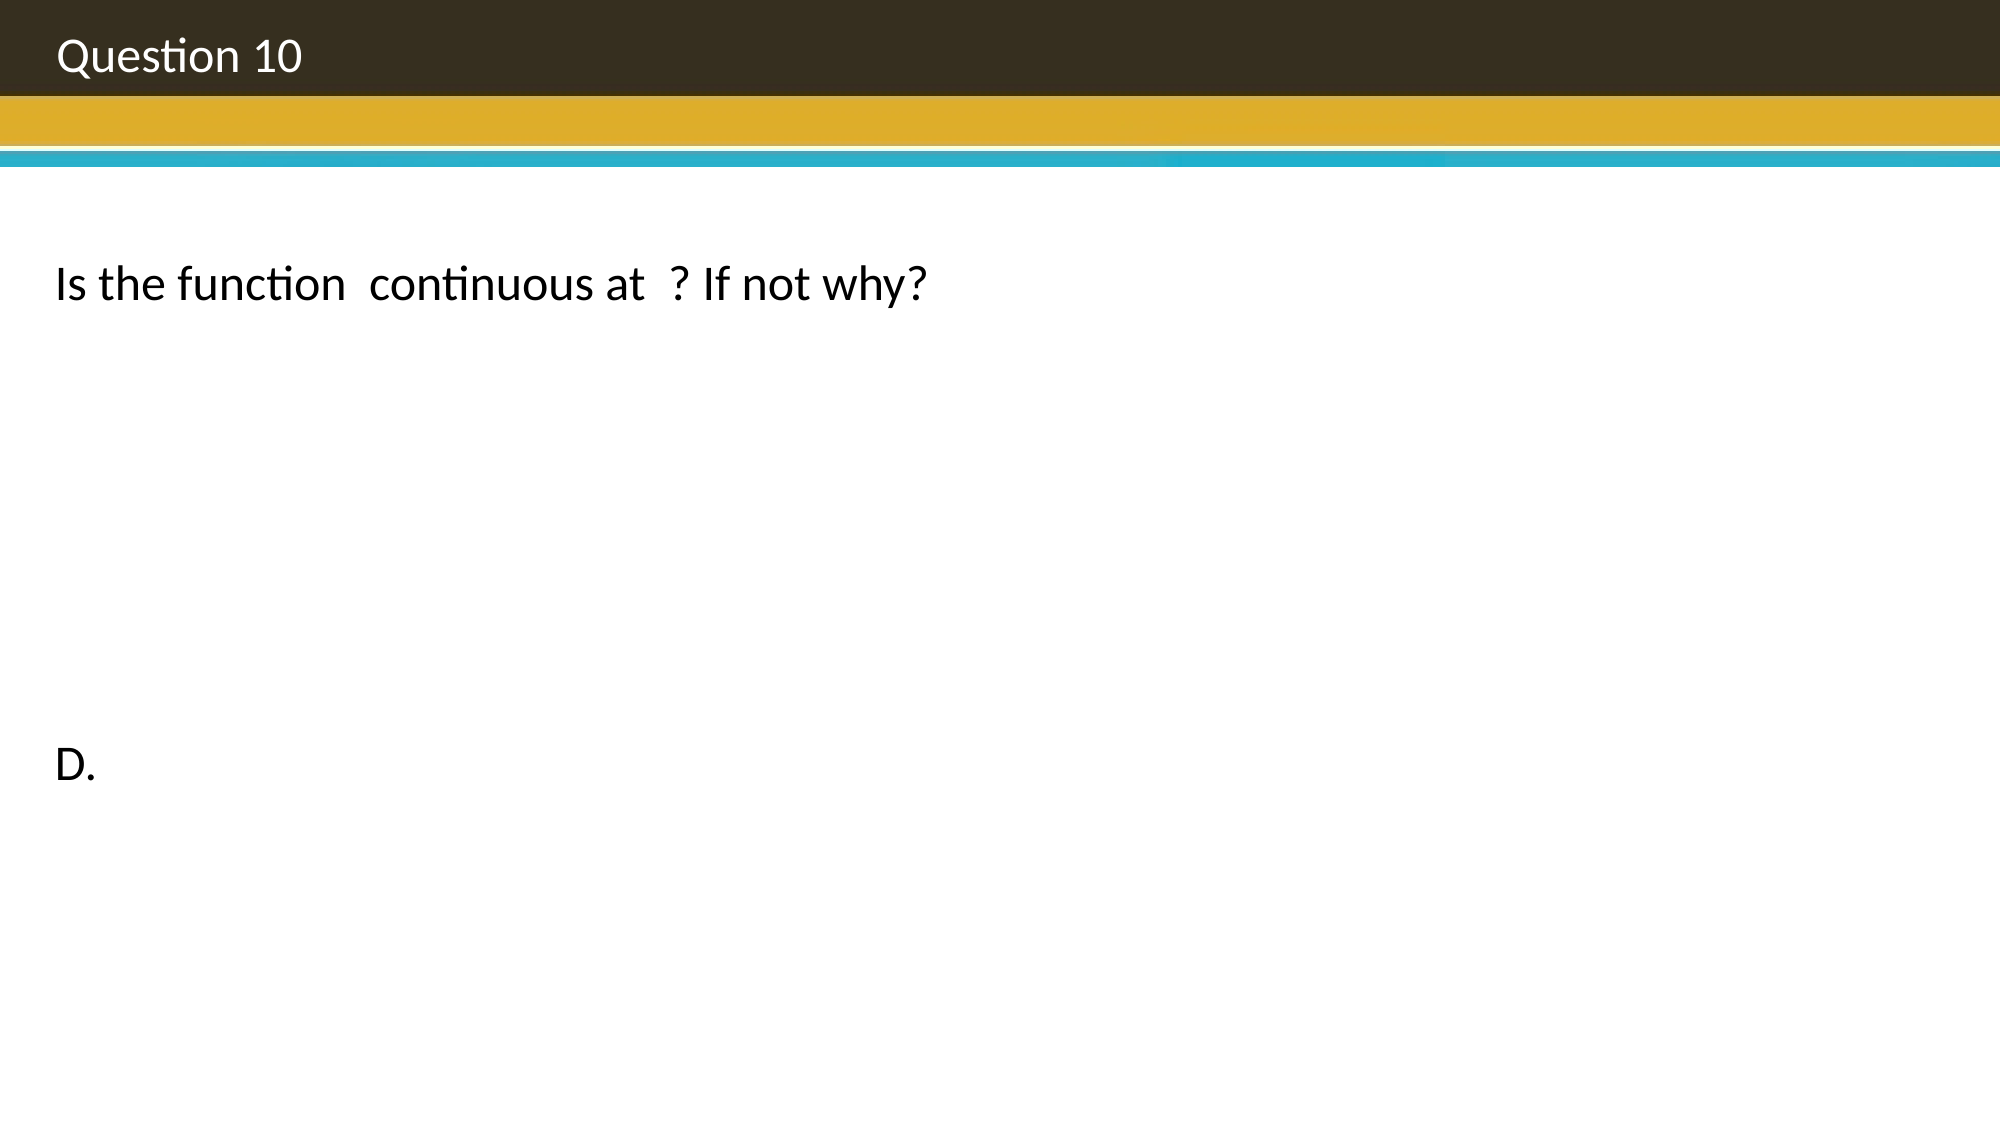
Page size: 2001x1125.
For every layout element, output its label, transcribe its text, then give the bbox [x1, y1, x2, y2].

text_box Question 10 [41, 14, 318, 90]
picture [0, 0, 2000, 167]
